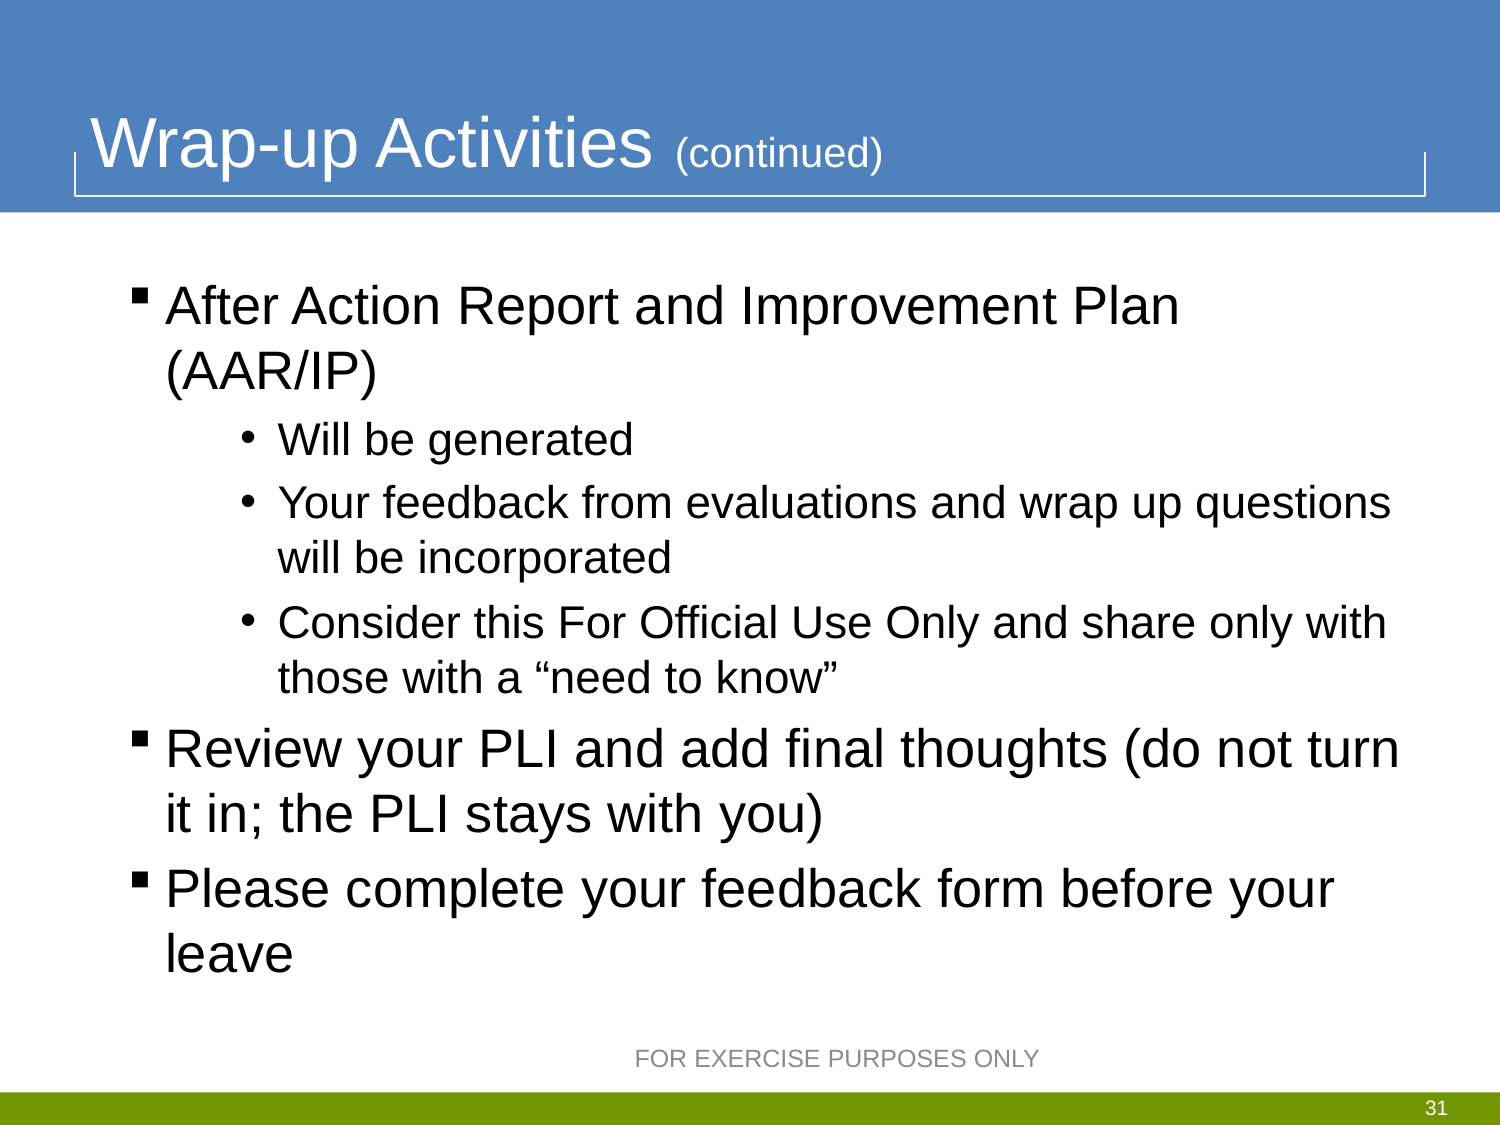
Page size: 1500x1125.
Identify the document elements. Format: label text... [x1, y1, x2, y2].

list After Action Report and Improvement Plan (AAR/IP) Will be generated Your feedback from evaluations and wrap up questions will be incorporated Consider this For Official Use Only and share only with those with a “need to know” Review your PLI and add final thoughts (do not turn it in; the PLI stays with you) Please complete your feedback form before your leave [74, 262, 1426, 1006]
footer FOR EXERCISE PURPOSES ONLY [512, 1042, 1163, 1103]
title Wrap-up Activities (continued) [74, 44, 1426, 233]
